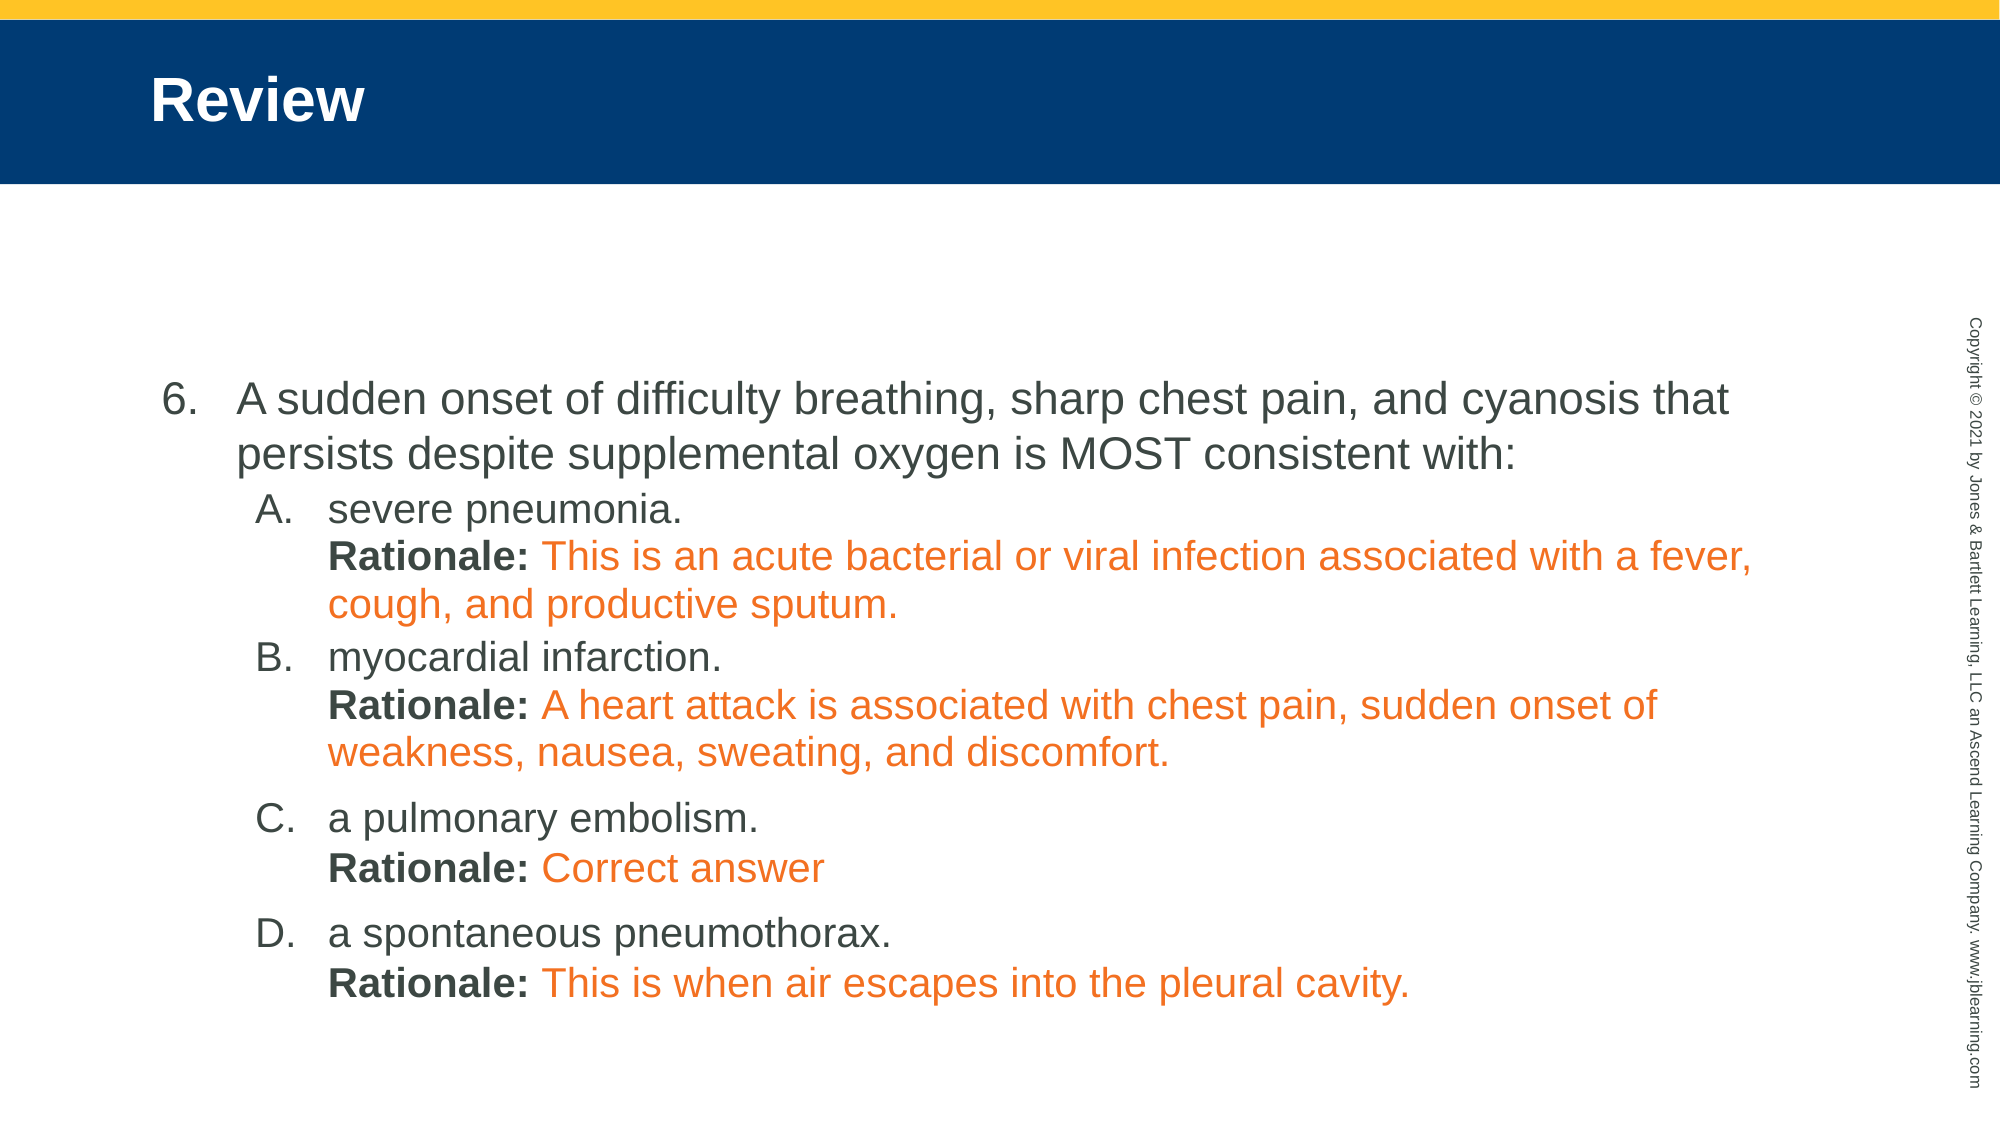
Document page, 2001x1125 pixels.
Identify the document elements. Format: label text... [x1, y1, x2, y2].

list A sudden onset of difficulty breathing, sharp chest pain, and cyanosis that persists despite supplemental oxygen is MOST consistent with: severe pneumonia. Rationale: This is an acute bacterial or viral infection associated with a fever, cough, and productive sputum. myocardial infarction. Rationale: A heart attack is associated with chest pain, sudden onset of weakness, nausea, sweating, and discomfort. a pulmonary embolism. Rationale: Correct answer a spontaneous pneumothorax. Rationale: This is when air escapes into the pleural cavity. [146, 361, 1859, 1016]
title Review [0, 19, 2000, 185]
